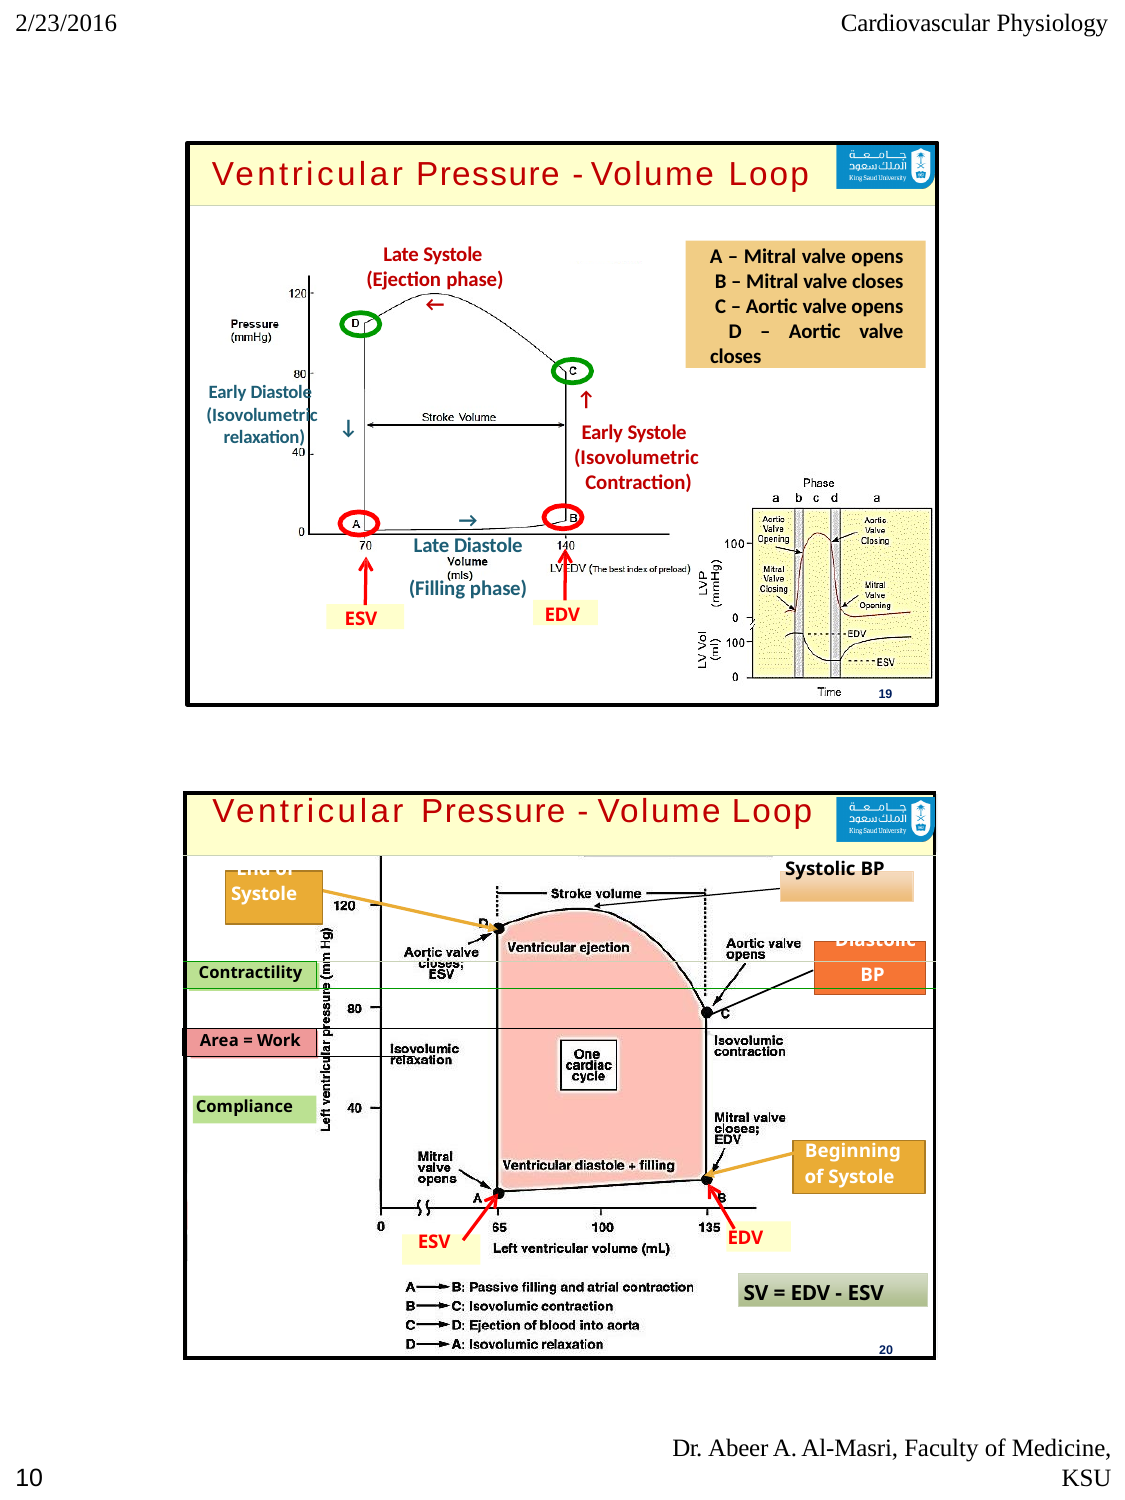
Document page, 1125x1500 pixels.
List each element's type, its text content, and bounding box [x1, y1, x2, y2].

table_cell Systolic BP Diastolic [573, 856, 933, 961]
text_box 2/23/2016 [13, 6, 119, 37]
table_cell ESV [415, 1056, 573, 1356]
text_box 10 [13, 1464, 46, 1492]
footer Dr. Abeer A. Al-Masri, Faculty of Medicine, KSU [663, 1434, 1113, 1500]
table_cell Compliance [187, 1057, 415, 1356]
table_header Pressure [415, 795, 573, 855]
table_header Ventricular [187, 795, 415, 855]
table_cell BP [317, 962, 933, 988]
table_cell [317, 1029, 933, 1056]
table_header Loop [728, 795, 933, 855]
text_box [187, 142, 938, 705]
table_cell End of Systole [187, 856, 415, 961]
table_cell [187, 989, 933, 1028]
table_cell Contractility [187, 962, 316, 988]
table_cell [415, 856, 573, 961]
text_box Cardiovascular Physiology [838, 6, 1113, 37]
table_cell Area = Work [187, 1029, 316, 1056]
text_box [836, 797, 935, 842]
table_header - Volume [573, 795, 728, 855]
table_cell Beginning of Systole EDV SV = EDV - ESV 20 [573, 1056, 933, 1356]
